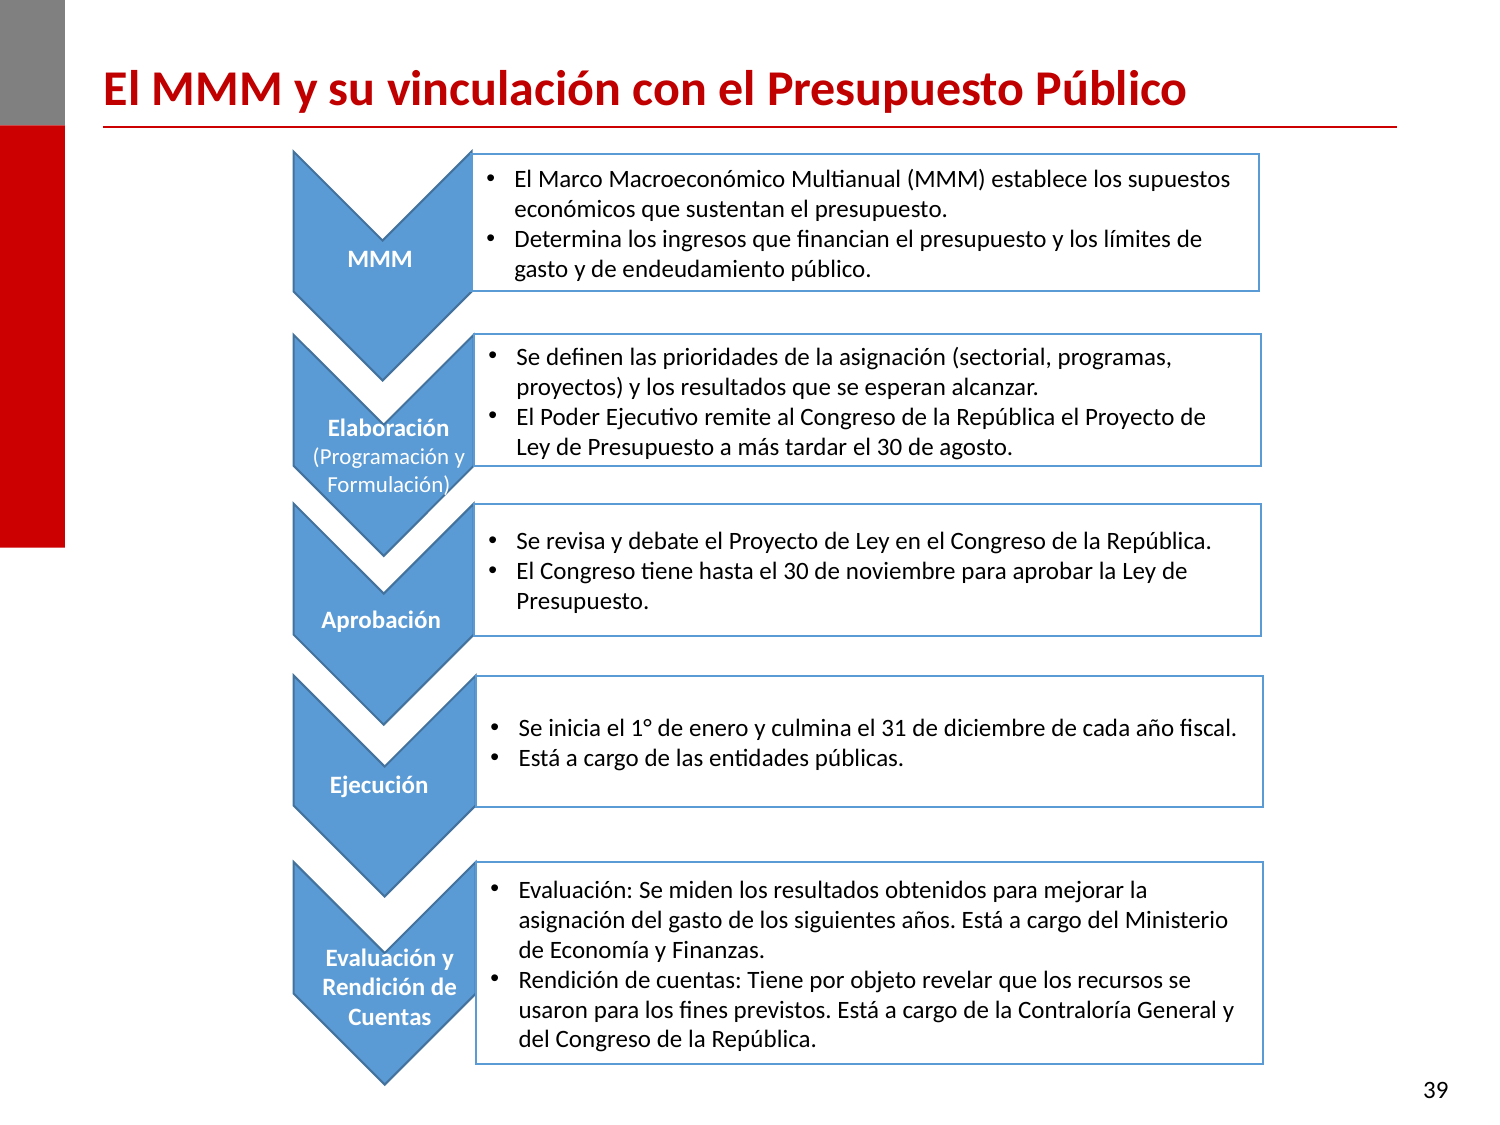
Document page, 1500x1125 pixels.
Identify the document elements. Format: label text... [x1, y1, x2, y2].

text_box Elaboración (Programación y Formulación) [293, 404, 485, 504]
text_box [292, 673, 475, 898]
text_box [403, 859, 477, 933]
text_box El MMM y su vinculación con el Presupuesto Público [88, 33, 1388, 137]
text_box [292, 149, 473, 382]
text_box Se revisa y debate el Proyecto de Ley en el Congreso de la República. El Congreso tiene hasta el 30 de noviembre para aprobar la Ley de Presupuesto. [473, 503, 1262, 637]
text_box [292, 501, 475, 727]
text_box MMM [332, 235, 470, 280]
text_box [337, 1039, 432, 1087]
text_box Se definen las prioridades de la asignación (sectorial, programas, proyectos) y los resultados que se esperan alcanzar. El Poder Ejecutivo remite al Congreso de la República el Proyecto de Ley de Presupuesto a más tardar el 30 de agosto. [473, 333, 1262, 467]
text_box Ejecución [315, 761, 475, 807]
text_box [292, 332, 365, 467]
text_box [330, 504, 437, 558]
text_box Evaluación: Se miden los resultados obtenidos para mejorar la asignación del gasto de los siguientes años. Está a cargo del Ministerio de Economía y Finanzas. Rendición de cuentas: Tiene por objeto revelar que los recursos se usaron para los fines previstos. Está a cargo de la Contraloría General y del Congreso de la República. [475, 861, 1264, 1065]
text_box Se inicia el 1° de enero y culmina el 31 de diciembre de cada año fiscal. Está a cargo de las entidades públicas. [475, 675, 1264, 808]
text_box [292, 859, 367, 1004]
text_box Aprobación [306, 596, 483, 641]
text_box Evaluación y Rendición de Cuentas [302, 933, 478, 1039]
text_box [403, 334, 473, 404]
text_box [388, 673, 477, 761]
text_box El Marco Macroeconómico Multianual (MMM) establece los supuestos económicos que sustentan el presupuesto. Determina los ingresos que financian el presupuesto y los límites de gasto y de endeudamiento público. [470, 153, 1260, 292]
